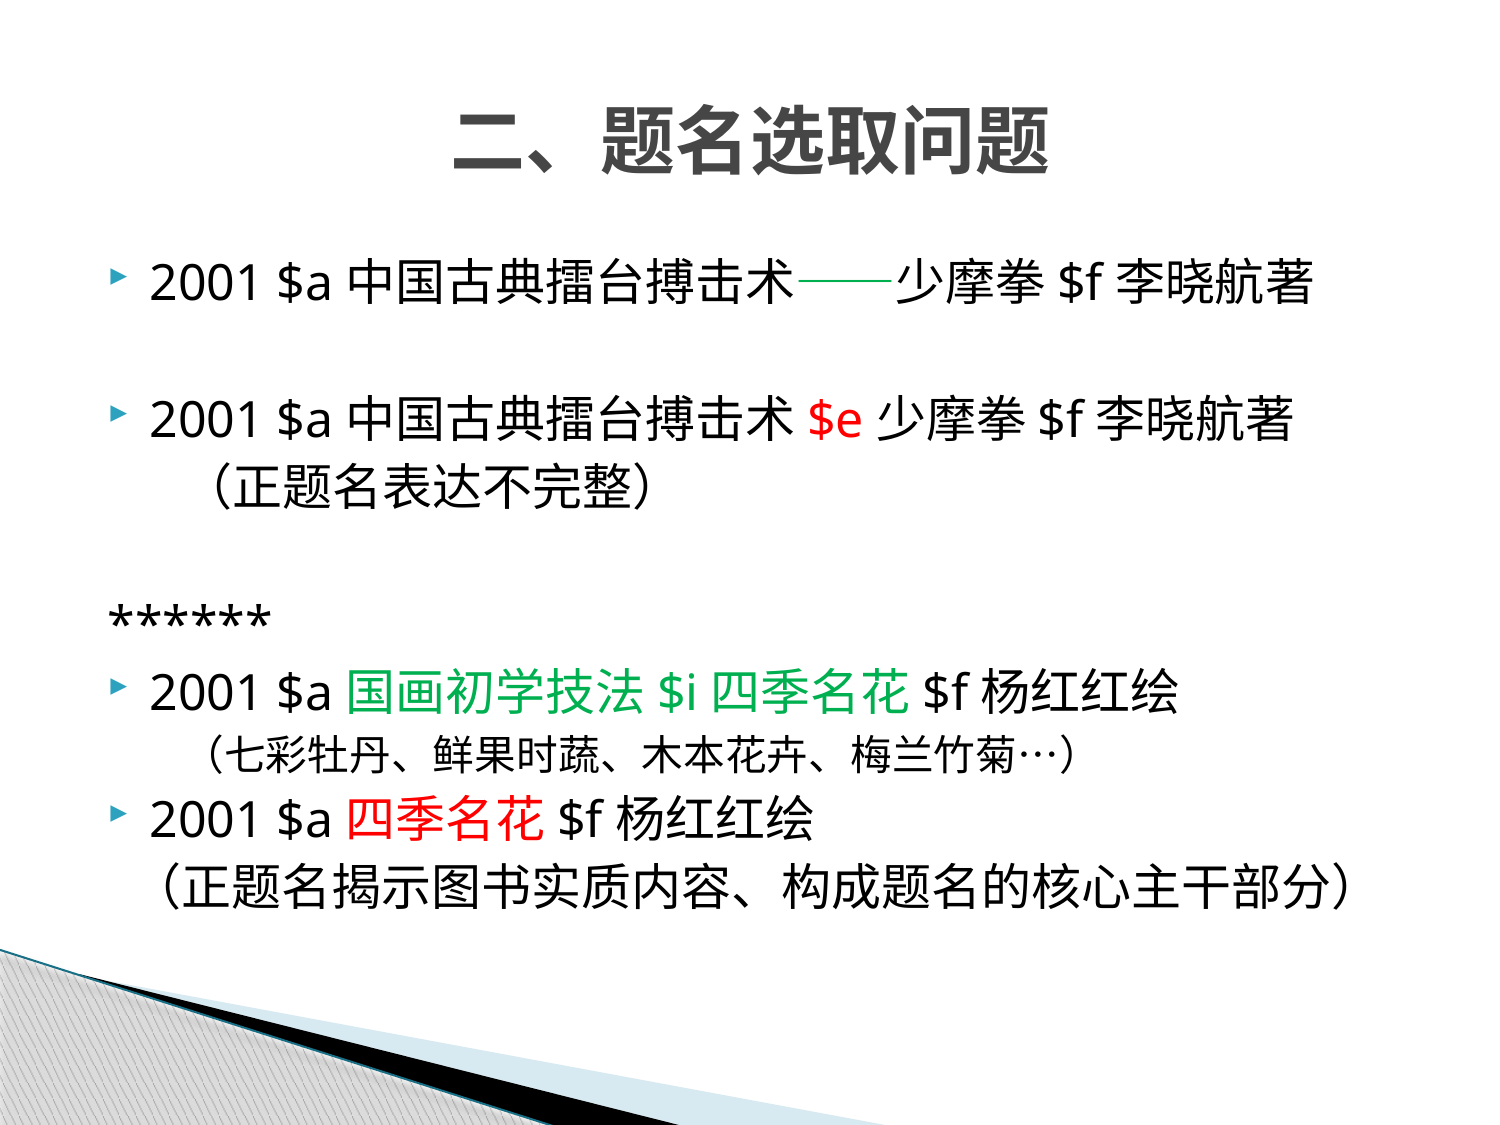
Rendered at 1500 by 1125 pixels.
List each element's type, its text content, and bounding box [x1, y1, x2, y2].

list 2001 $a中国古典擂台搏击术——少摩拳$f李晓航著 2001 $a中国古典擂台搏击术$e少摩拳$f李晓航著 （正题名表达不完整） ****** 2001 $a国画初学技法$i四季名花$f杨红红绘 （七彩牡丹、鲜果时蔬、木本花卉、梅兰竹菊…） 2001 $a四季名花$f杨红红绘 （正题名揭示图书实质内容、构成题名的核心主干部分） [75, 243, 1425, 986]
title 二、题名选取问题 [75, 45, 1425, 233]
